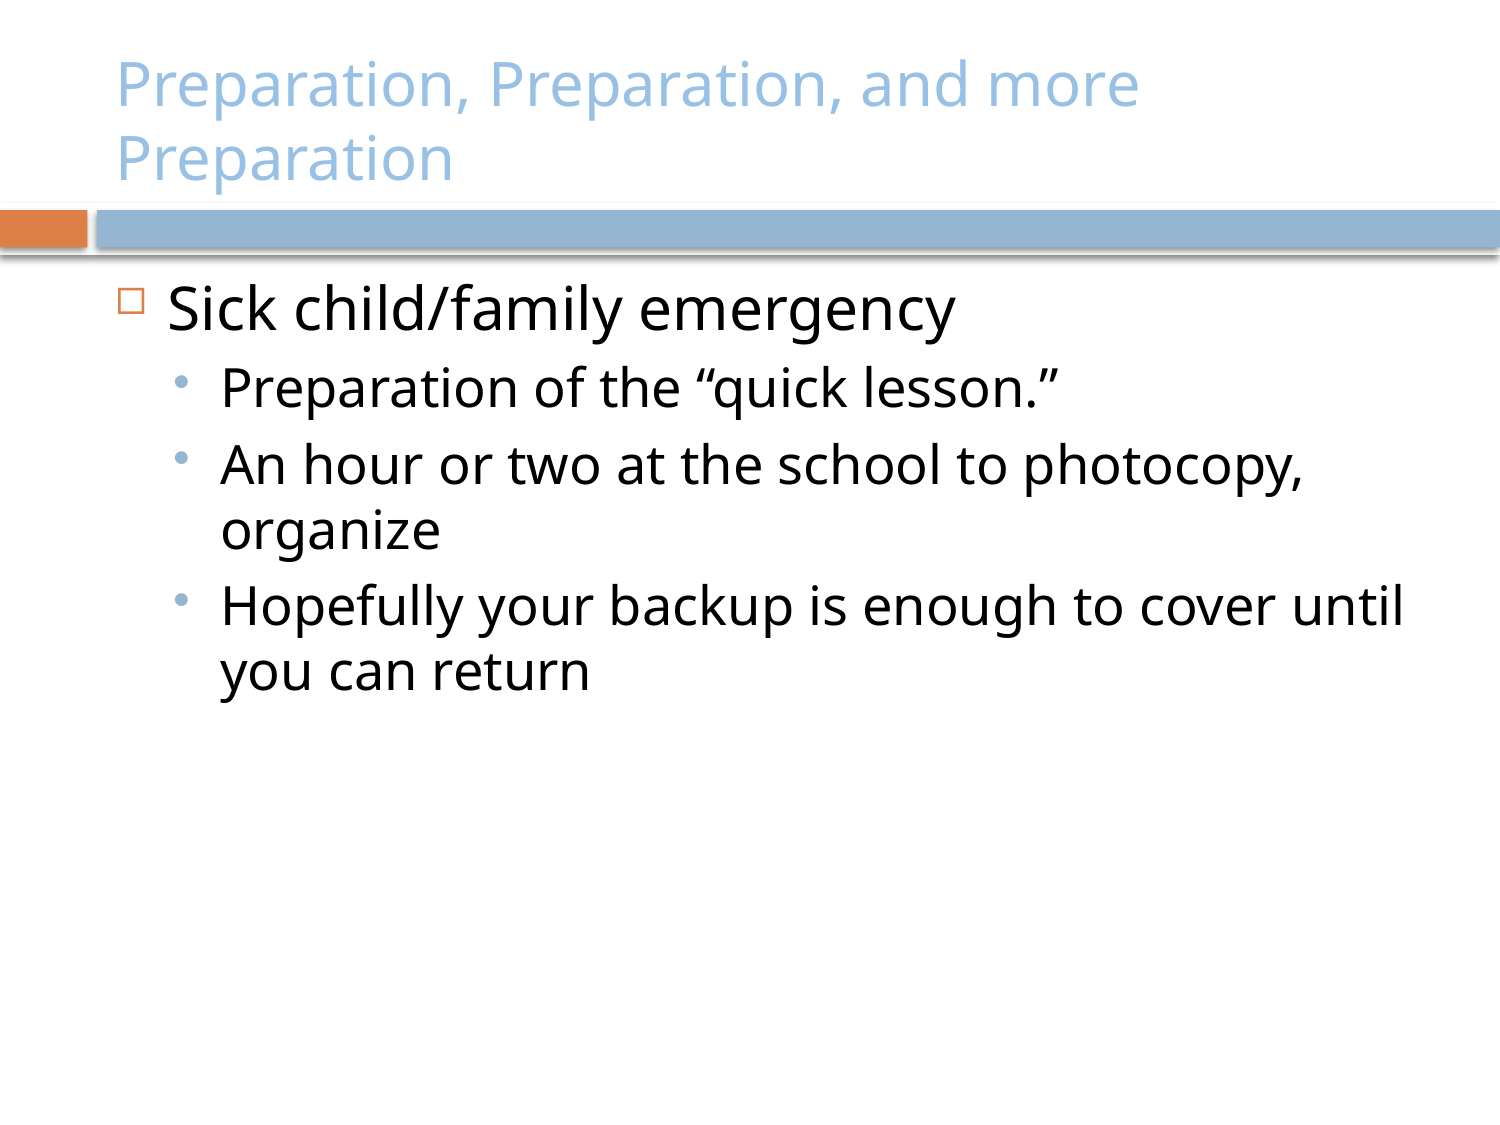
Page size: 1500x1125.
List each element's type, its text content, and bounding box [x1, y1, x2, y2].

list Sick child/family emergency Preparation of the “quick lesson.” An hour or two at the school to photocopy, organize Hopefully your backup is enough to cover until you can return [100, 262, 1438, 1000]
title Preparation, Preparation, and more Preparation [100, 37, 1438, 200]
